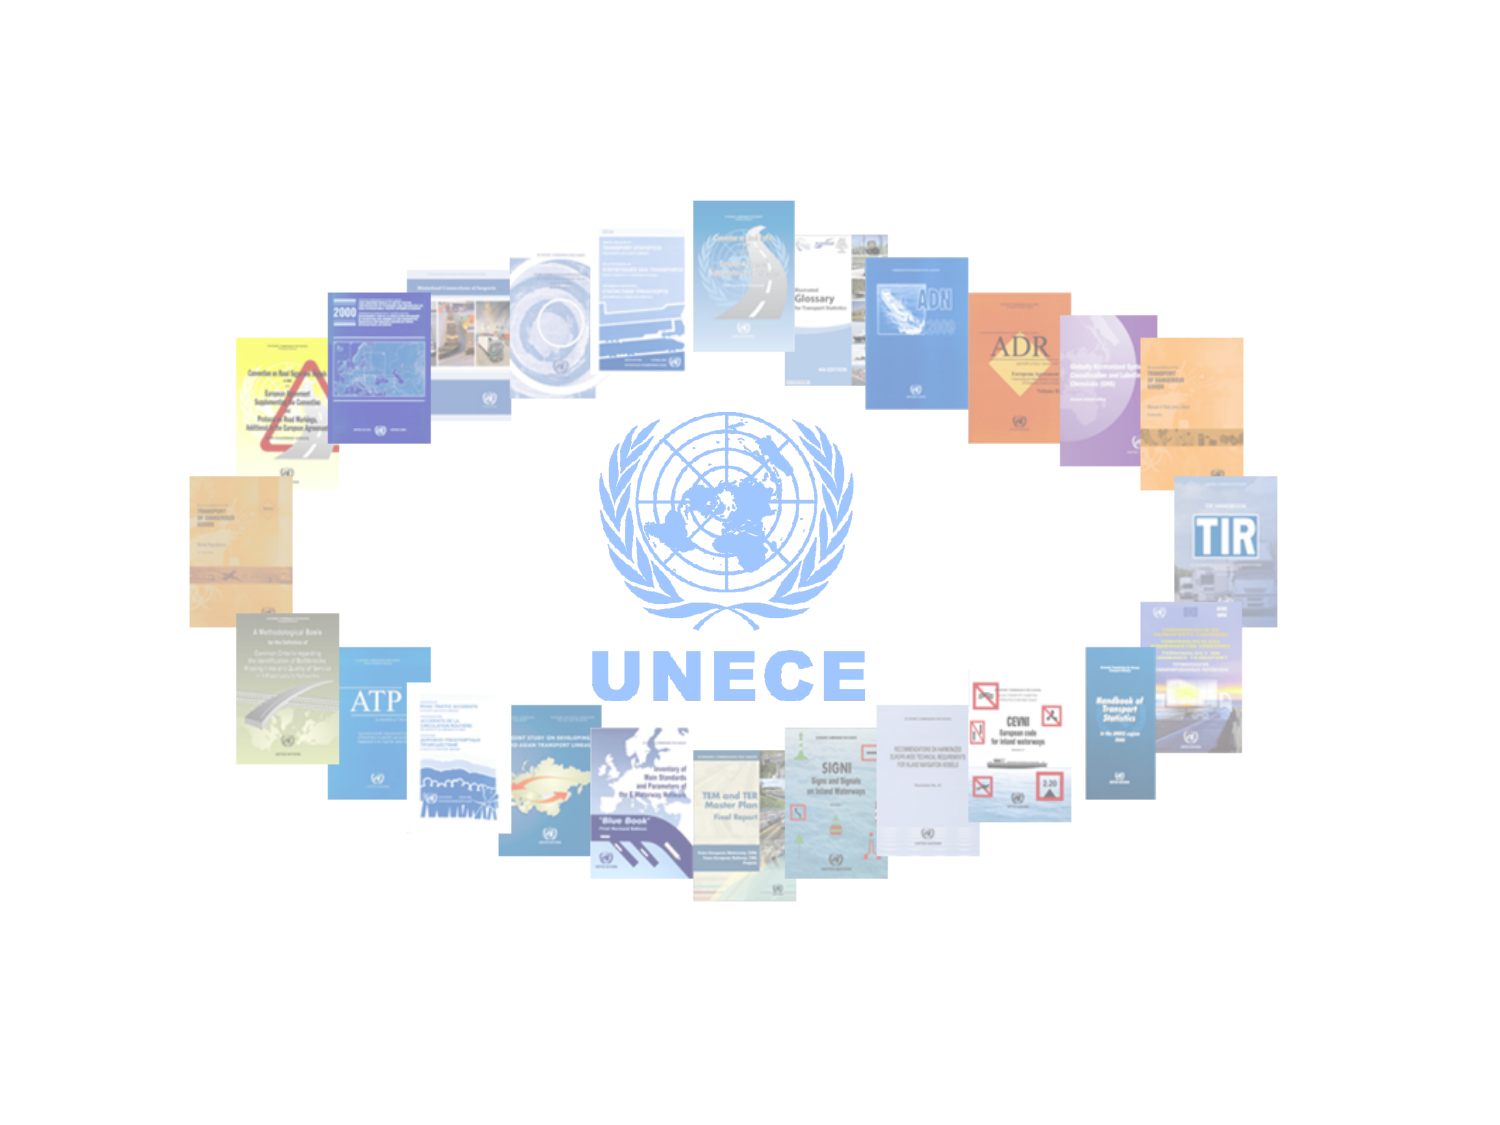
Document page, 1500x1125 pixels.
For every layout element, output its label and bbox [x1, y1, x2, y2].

picture [52, 184, 1427, 927]
